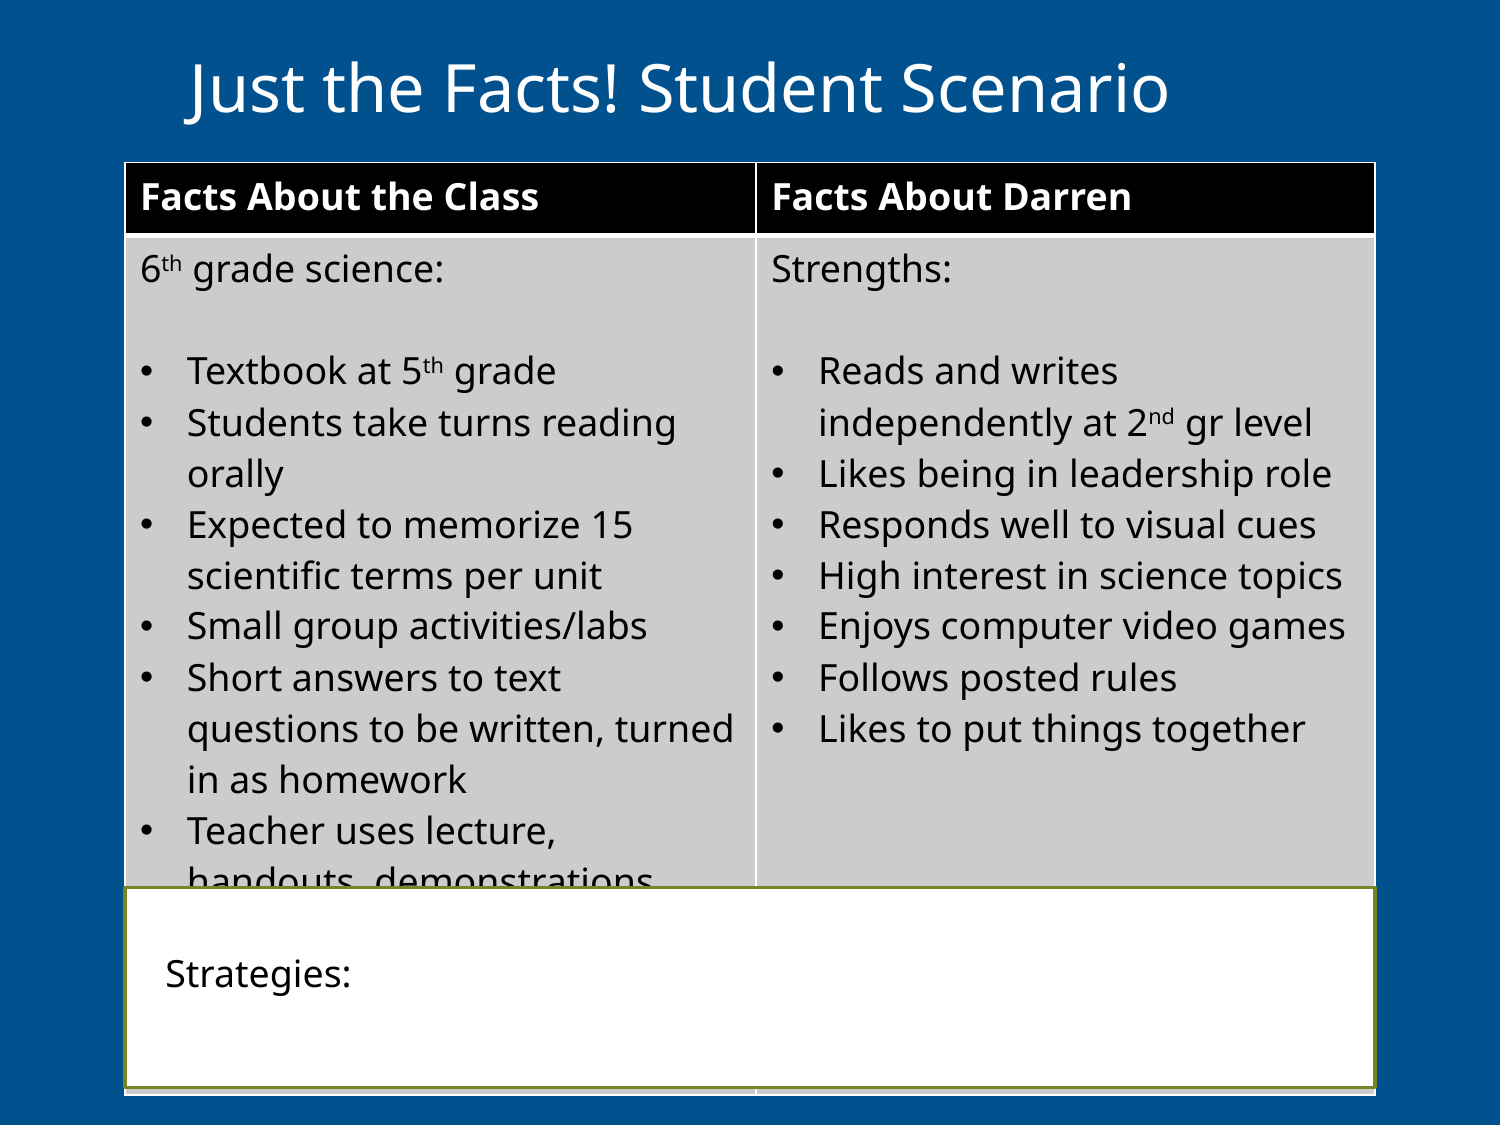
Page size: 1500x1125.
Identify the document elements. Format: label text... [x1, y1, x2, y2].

table_header Facts About Darren [757, 163, 1374, 233]
table_cell Strengths: Reads and writes independently at 2nd gr level Likes being in leadership role Responds well to visual cues High interest in science topics Enjoys computer video games Follows posted rules Likes to put things together [757, 238, 1374, 886]
text_box [123, 886, 1377, 1089]
table_cell 6th grade science: Textbook at 5th grade Students take turns reading orally Expected to memorize 15 scientific terms per unit Small group activities/labs Short answers to text questions to be written, turned in as homework Teacher uses lecture, handouts, demonstrations [126, 238, 755, 886]
title Just the Facts! Student Scenario [174, 50, 1344, 162]
table_header Facts About the Class [126, 163, 755, 233]
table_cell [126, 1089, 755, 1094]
text_box Strategies: [140, 943, 1254, 1003]
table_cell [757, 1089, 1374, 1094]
